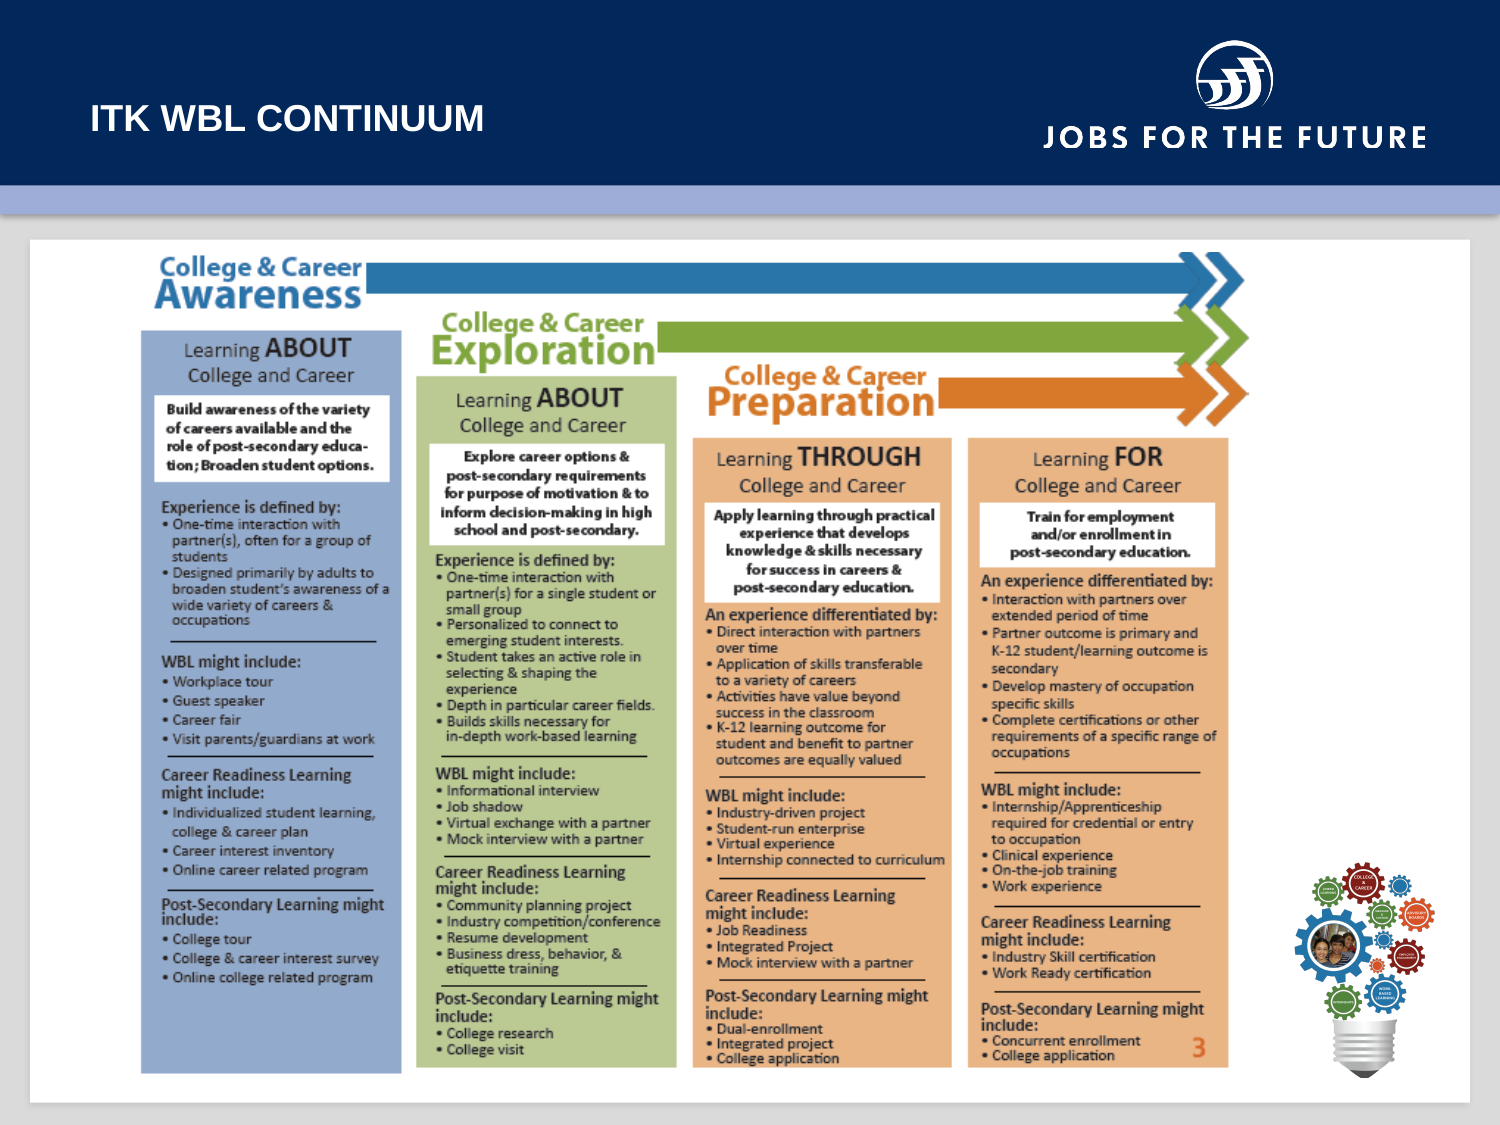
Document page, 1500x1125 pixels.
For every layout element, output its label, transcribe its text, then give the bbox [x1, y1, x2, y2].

title ITK WBL Continuum [75, 45, 1013, 188]
picture [105, 252, 1261, 1088]
picture [1294, 861, 1448, 1079]
